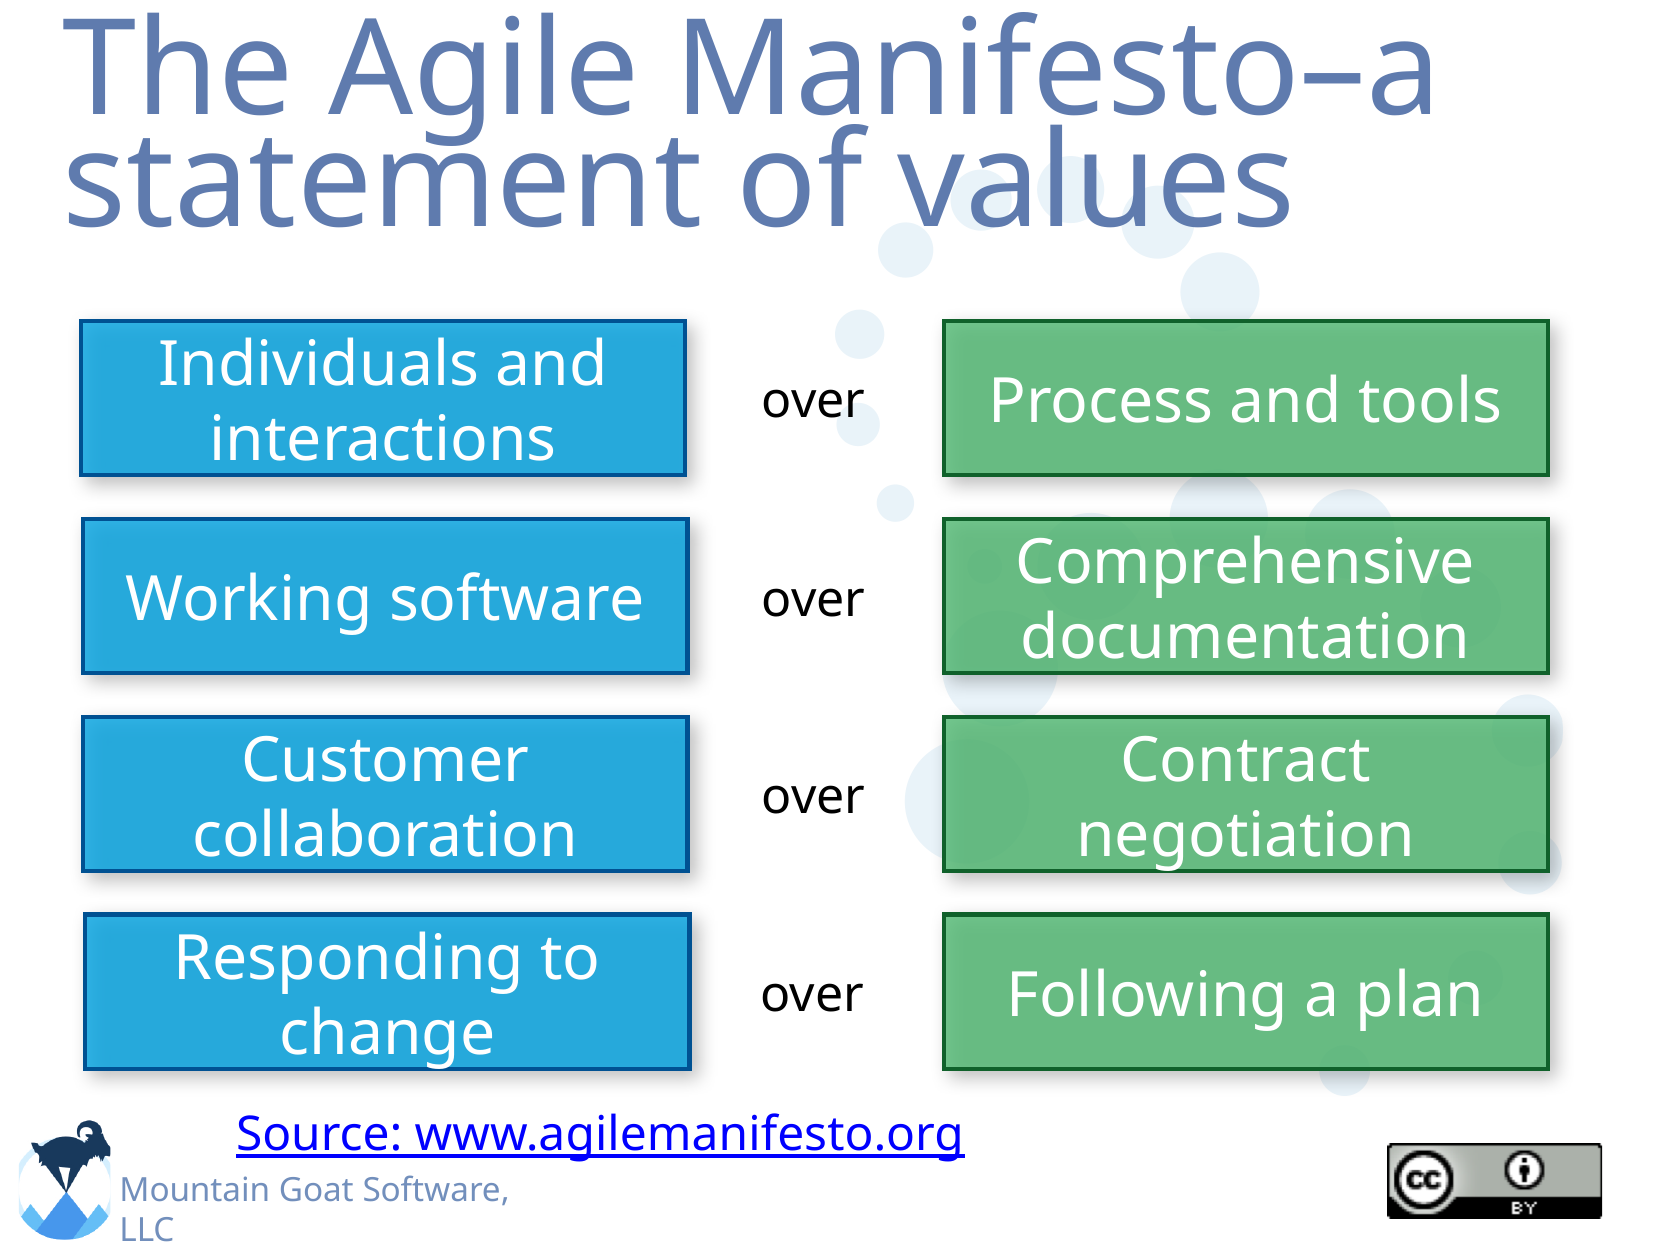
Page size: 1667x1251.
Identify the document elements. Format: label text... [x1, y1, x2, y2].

picture [1387, 1143, 1603, 1219]
picture [18, 1120, 111, 1240]
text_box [83, 716, 1549, 872]
title The Agile Manifesto–a statement of values [55, 18, 1609, 313]
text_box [85, 914, 1549, 1069]
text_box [83, 518, 1549, 674]
text_box Source: www.agilemanifesto.org [228, 1096, 973, 1175]
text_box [80, 320, 1549, 476]
